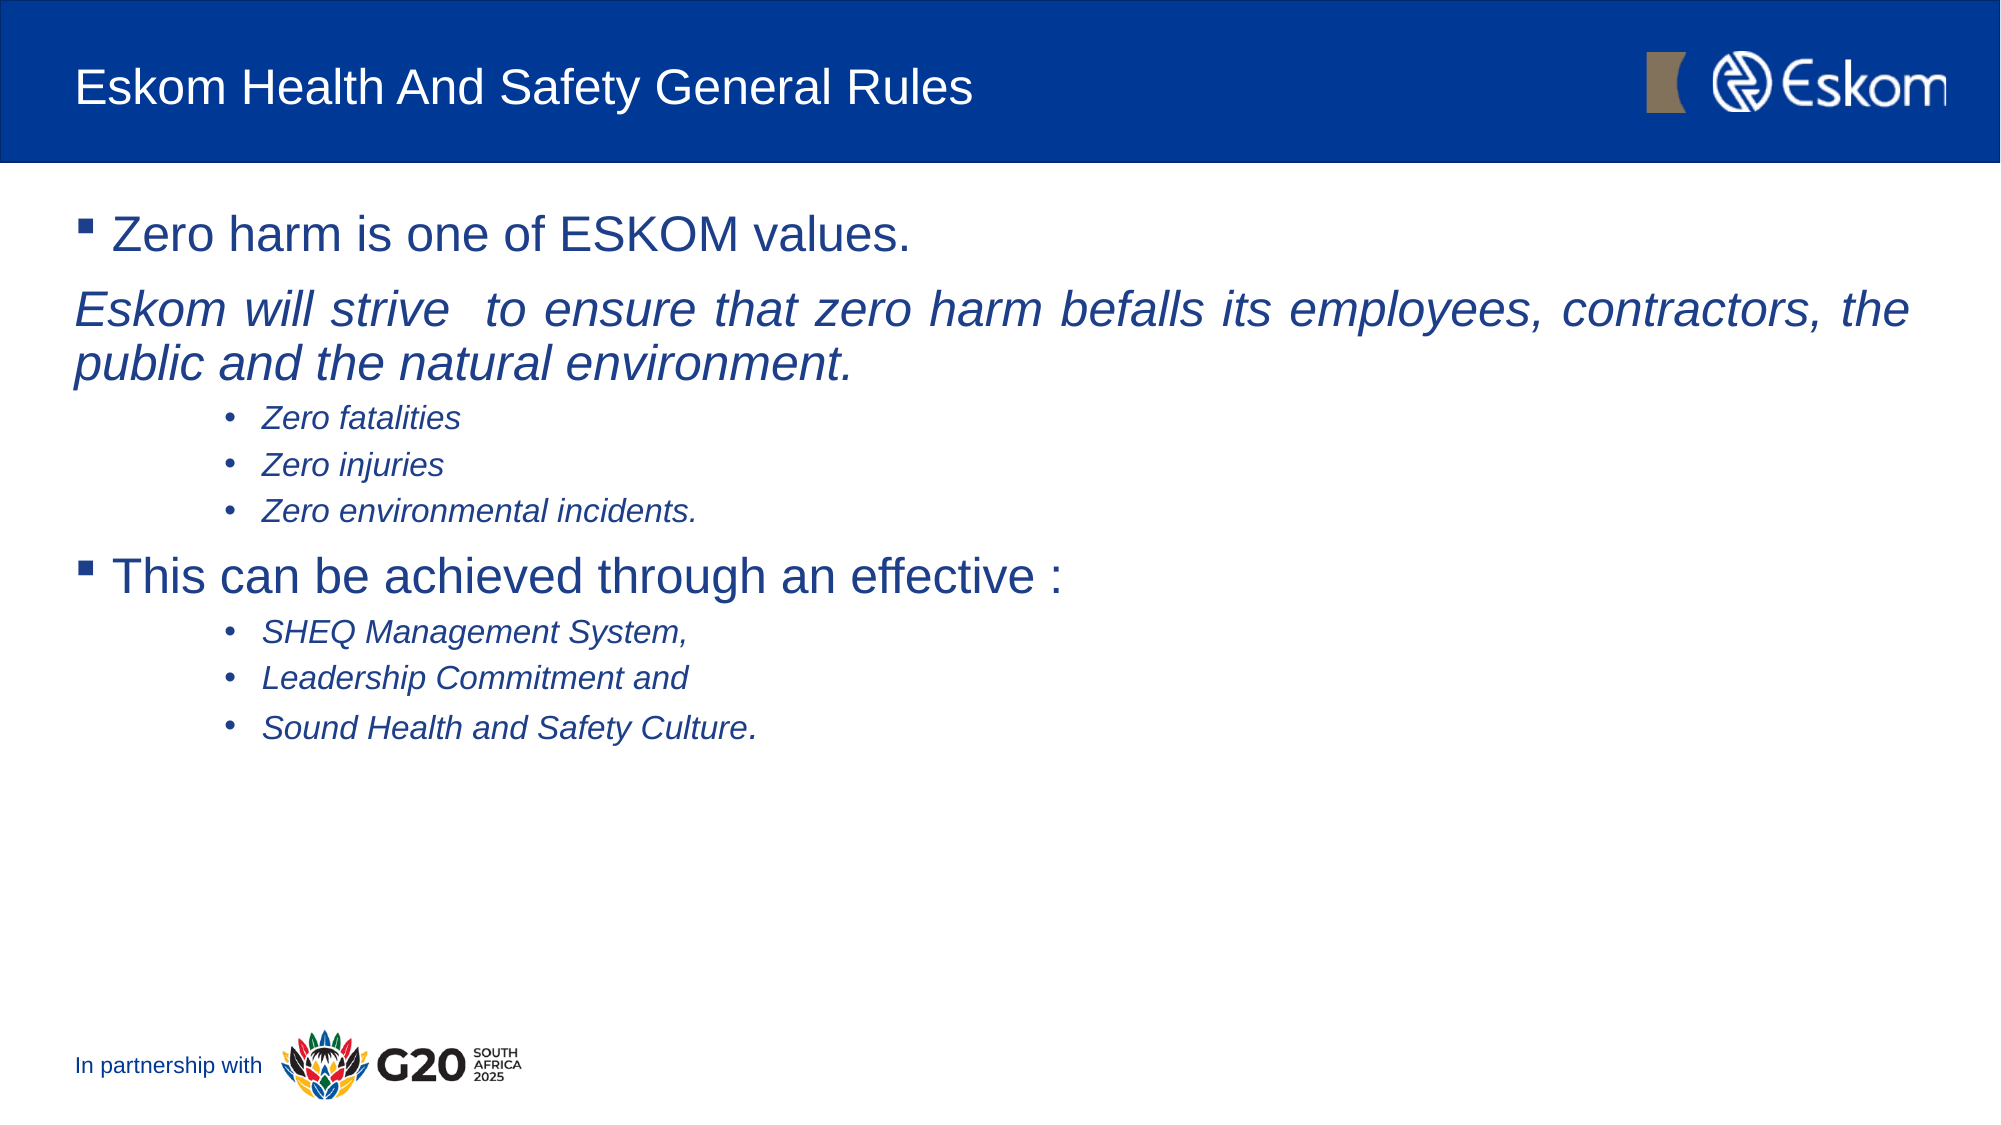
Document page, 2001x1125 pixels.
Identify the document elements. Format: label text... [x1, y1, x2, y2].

title Eskom Health And Safety General Rules [59, 33, 1620, 143]
list Zero harm is one of ESKOM values. Eskom will strive to ensure that zero harm befalls its employees, contractors, the public and the natural environment. Zero fatalities Zero injuries Zero environmental incidents. This can be achieved through an effective : SHEQ Management System, Leadership Commitment and Sound Health and Safety Culture. [59, 200, 1927, 998]
picture [280, 1029, 526, 1100]
